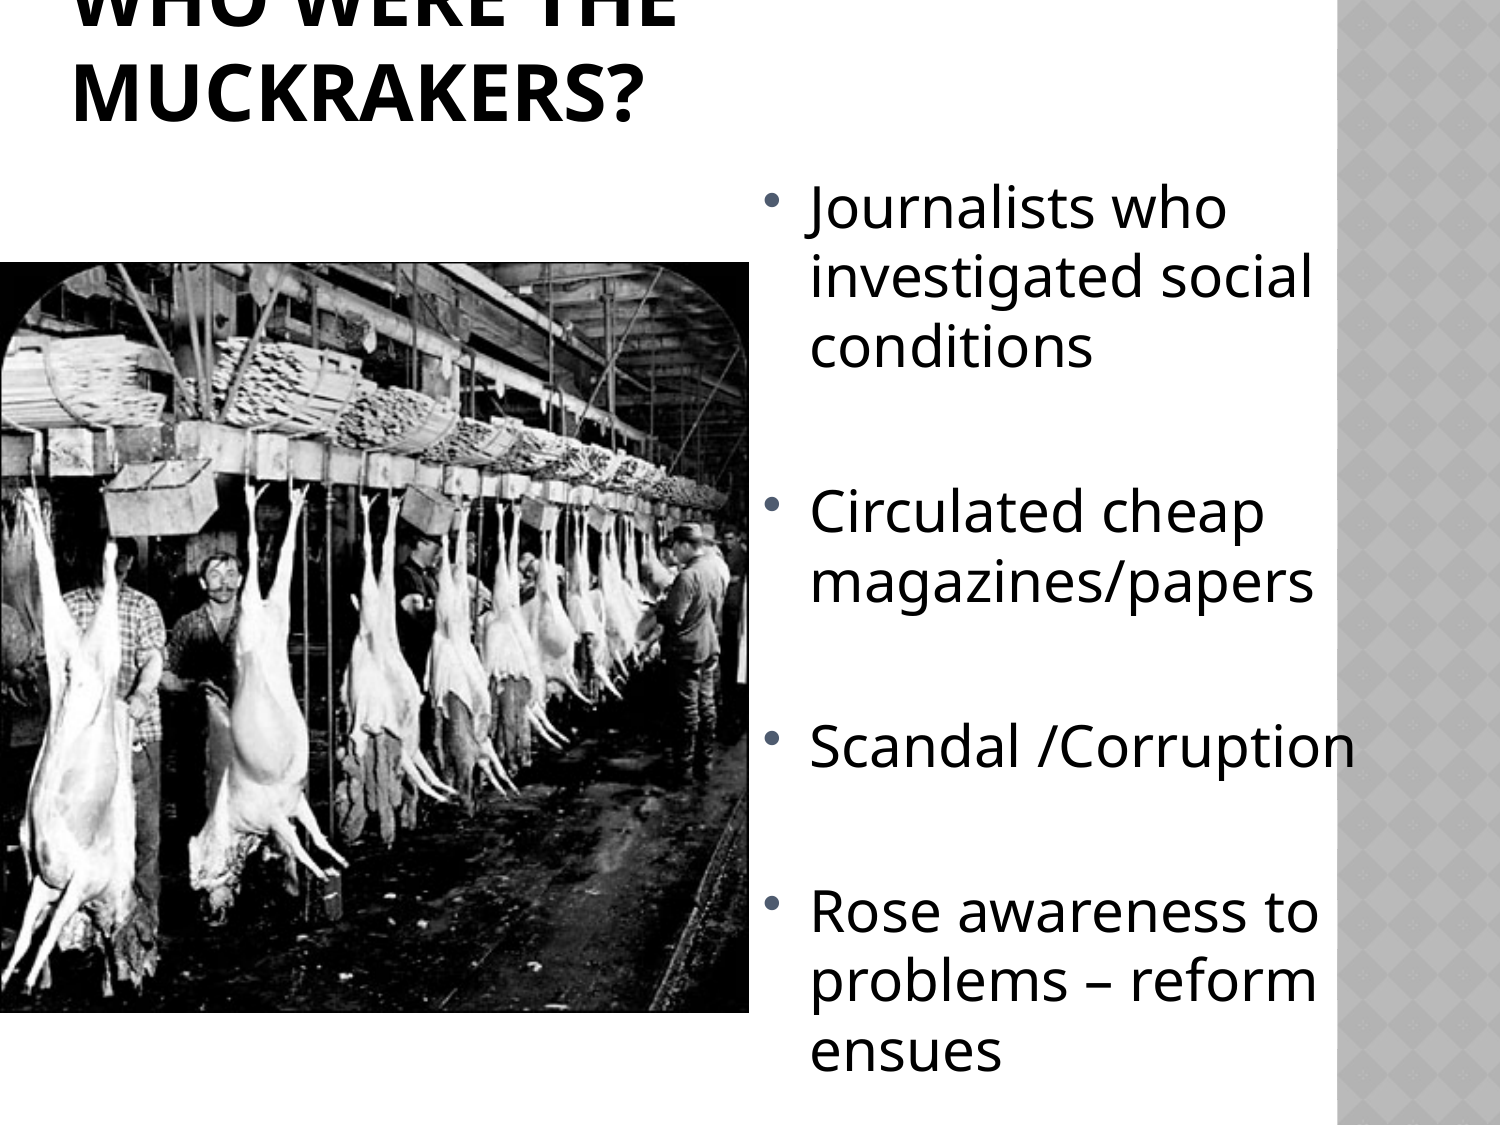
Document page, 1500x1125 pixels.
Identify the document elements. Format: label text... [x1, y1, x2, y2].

picture [0, 261, 749, 1013]
title Who were the muckrakers? [62, 0, 1251, 138]
list Journalists who investigated social conditions Circulated cheap magazines/papers Scandal /Corruption Rose awareness to problems – reform ensues [750, 162, 1377, 1125]
